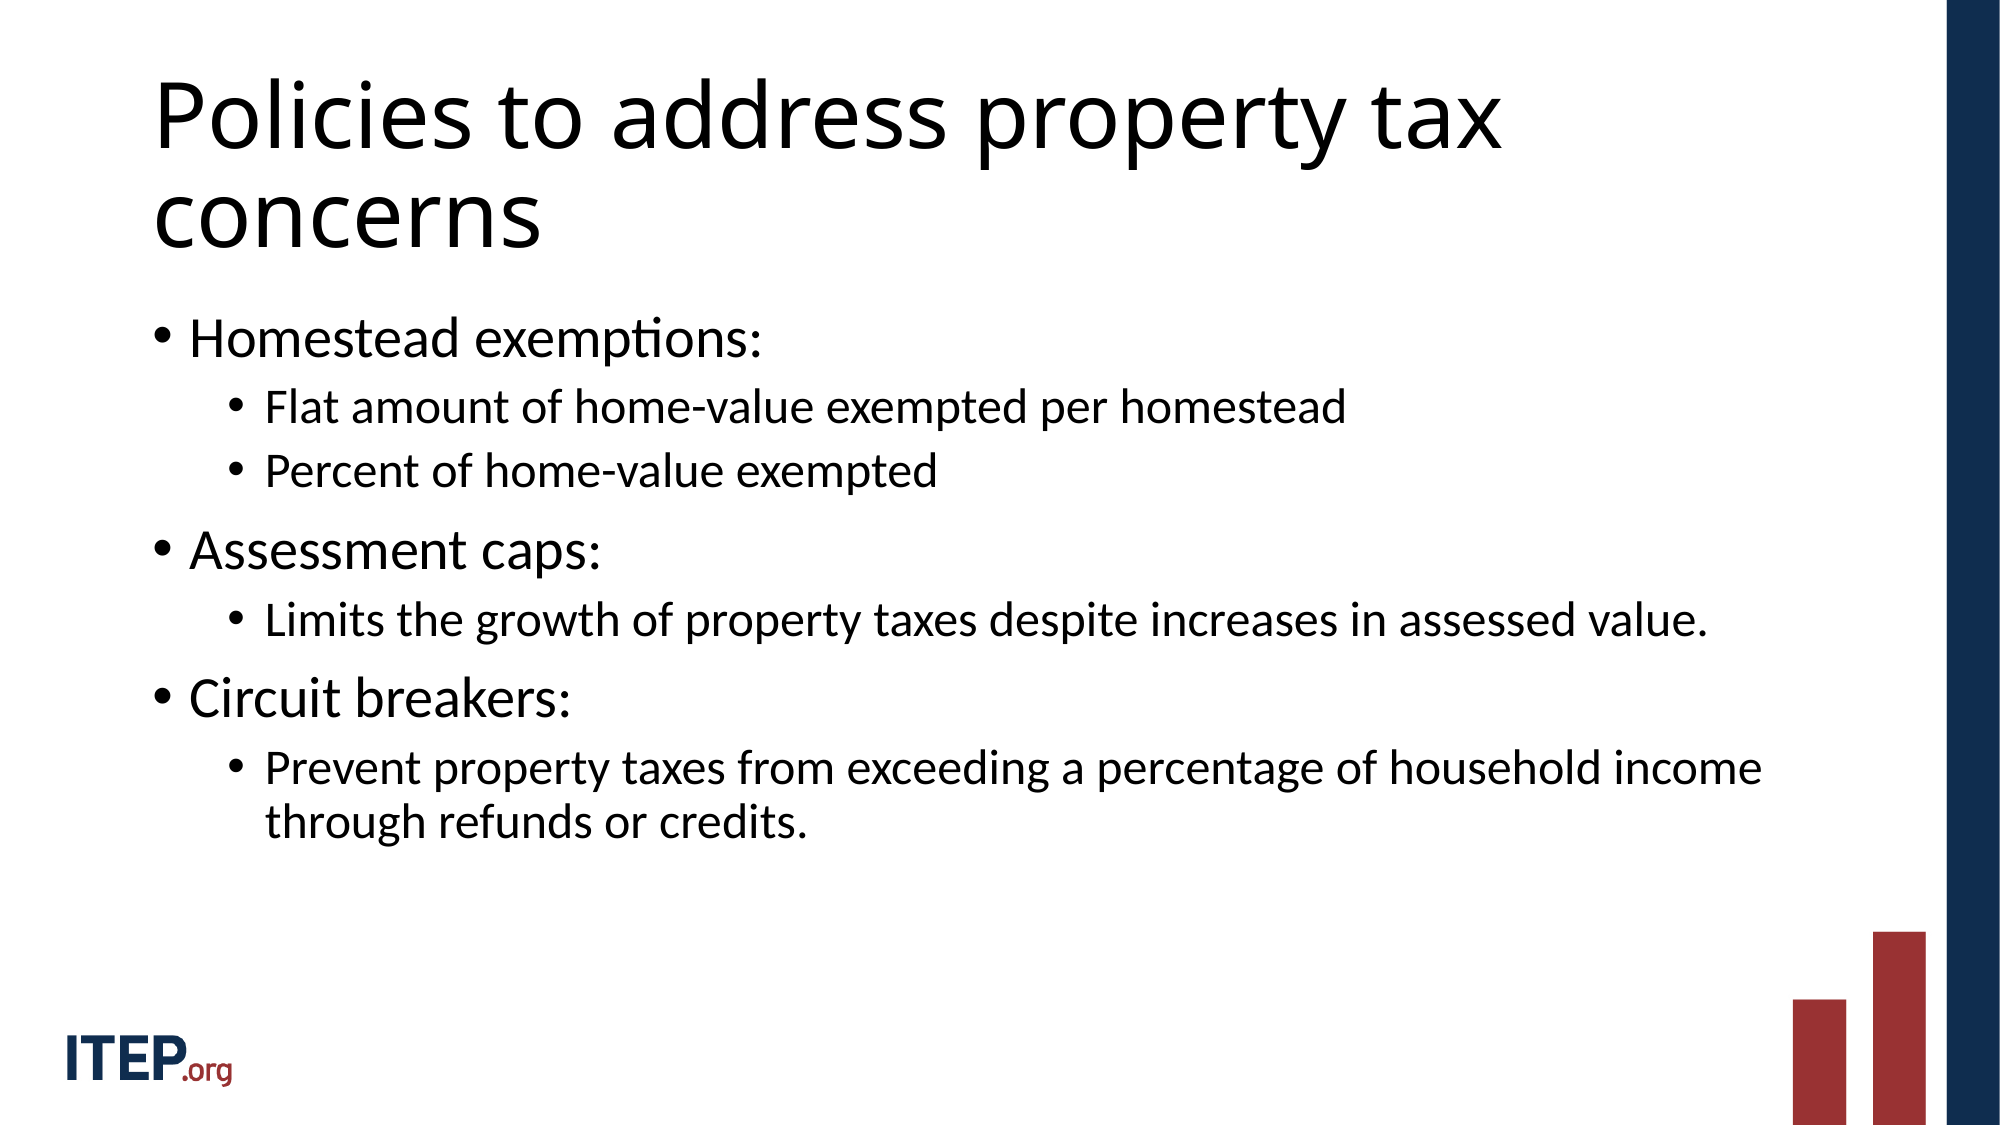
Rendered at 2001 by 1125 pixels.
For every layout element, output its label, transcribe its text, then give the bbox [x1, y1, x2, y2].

picture [0, 0, 2000, 1125]
list Homestead exemptions: Flat amount of home-value exempted per homestead Percent of home-value exempted Assessment caps: Limits the growth of property taxes despite increases in assessed value. Circuit breakers: Prevent property taxes from exceeding a percentage of household income through refunds or credits. [137, 299, 1863, 1014]
title Policies to address property tax concerns [137, 59, 1863, 278]
